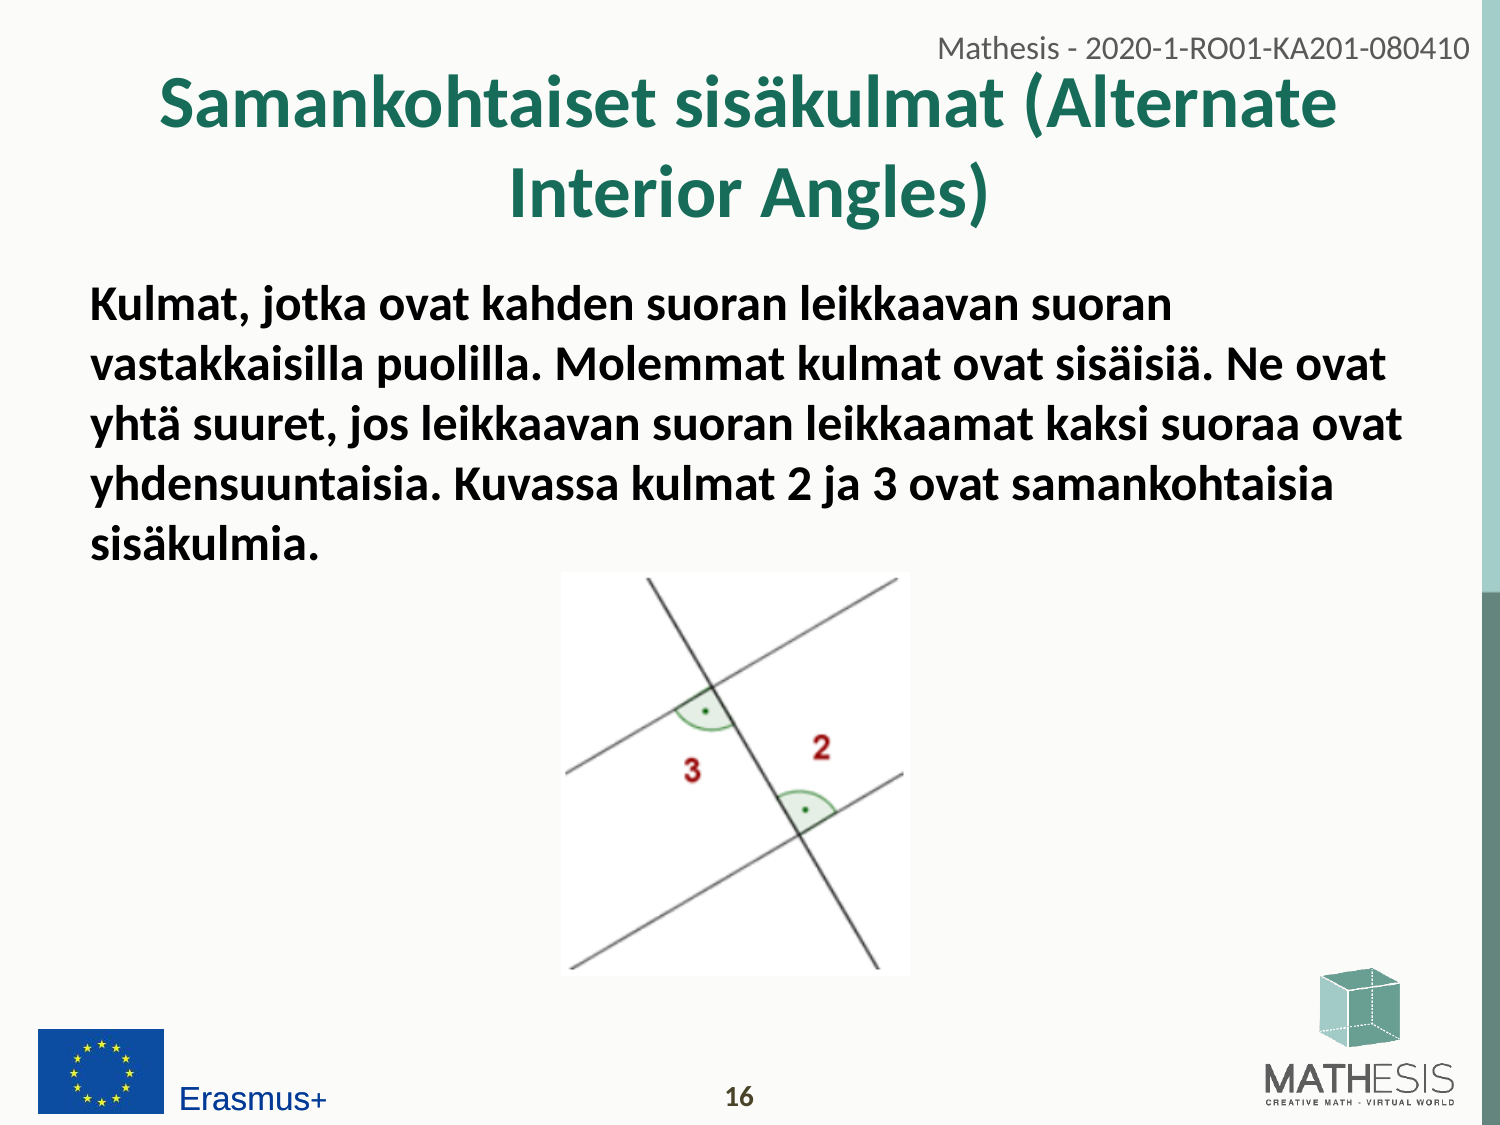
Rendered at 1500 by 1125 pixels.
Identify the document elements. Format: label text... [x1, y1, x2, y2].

list Kulmat, jotka ovat kahden suoran leikkaavan suoran vastakkaisilla puolilla. Molemmat kulmat ovat sisäisiä. Ne ovat yhtä suuret, jos leikkaavan suoran leikkaamat kaksi suoraa ovat yhdensuuntaisia. Kuvassa kulmat 2 ja 3 ovat samankohtaisia sisäkulmia. [75, 262, 1425, 1005]
picture [560, 572, 910, 977]
title Samankohtaiset sisäkulmat (Alternate Interior Angles) [75, 45, 1425, 233]
picture [38, 1029, 164, 1114]
